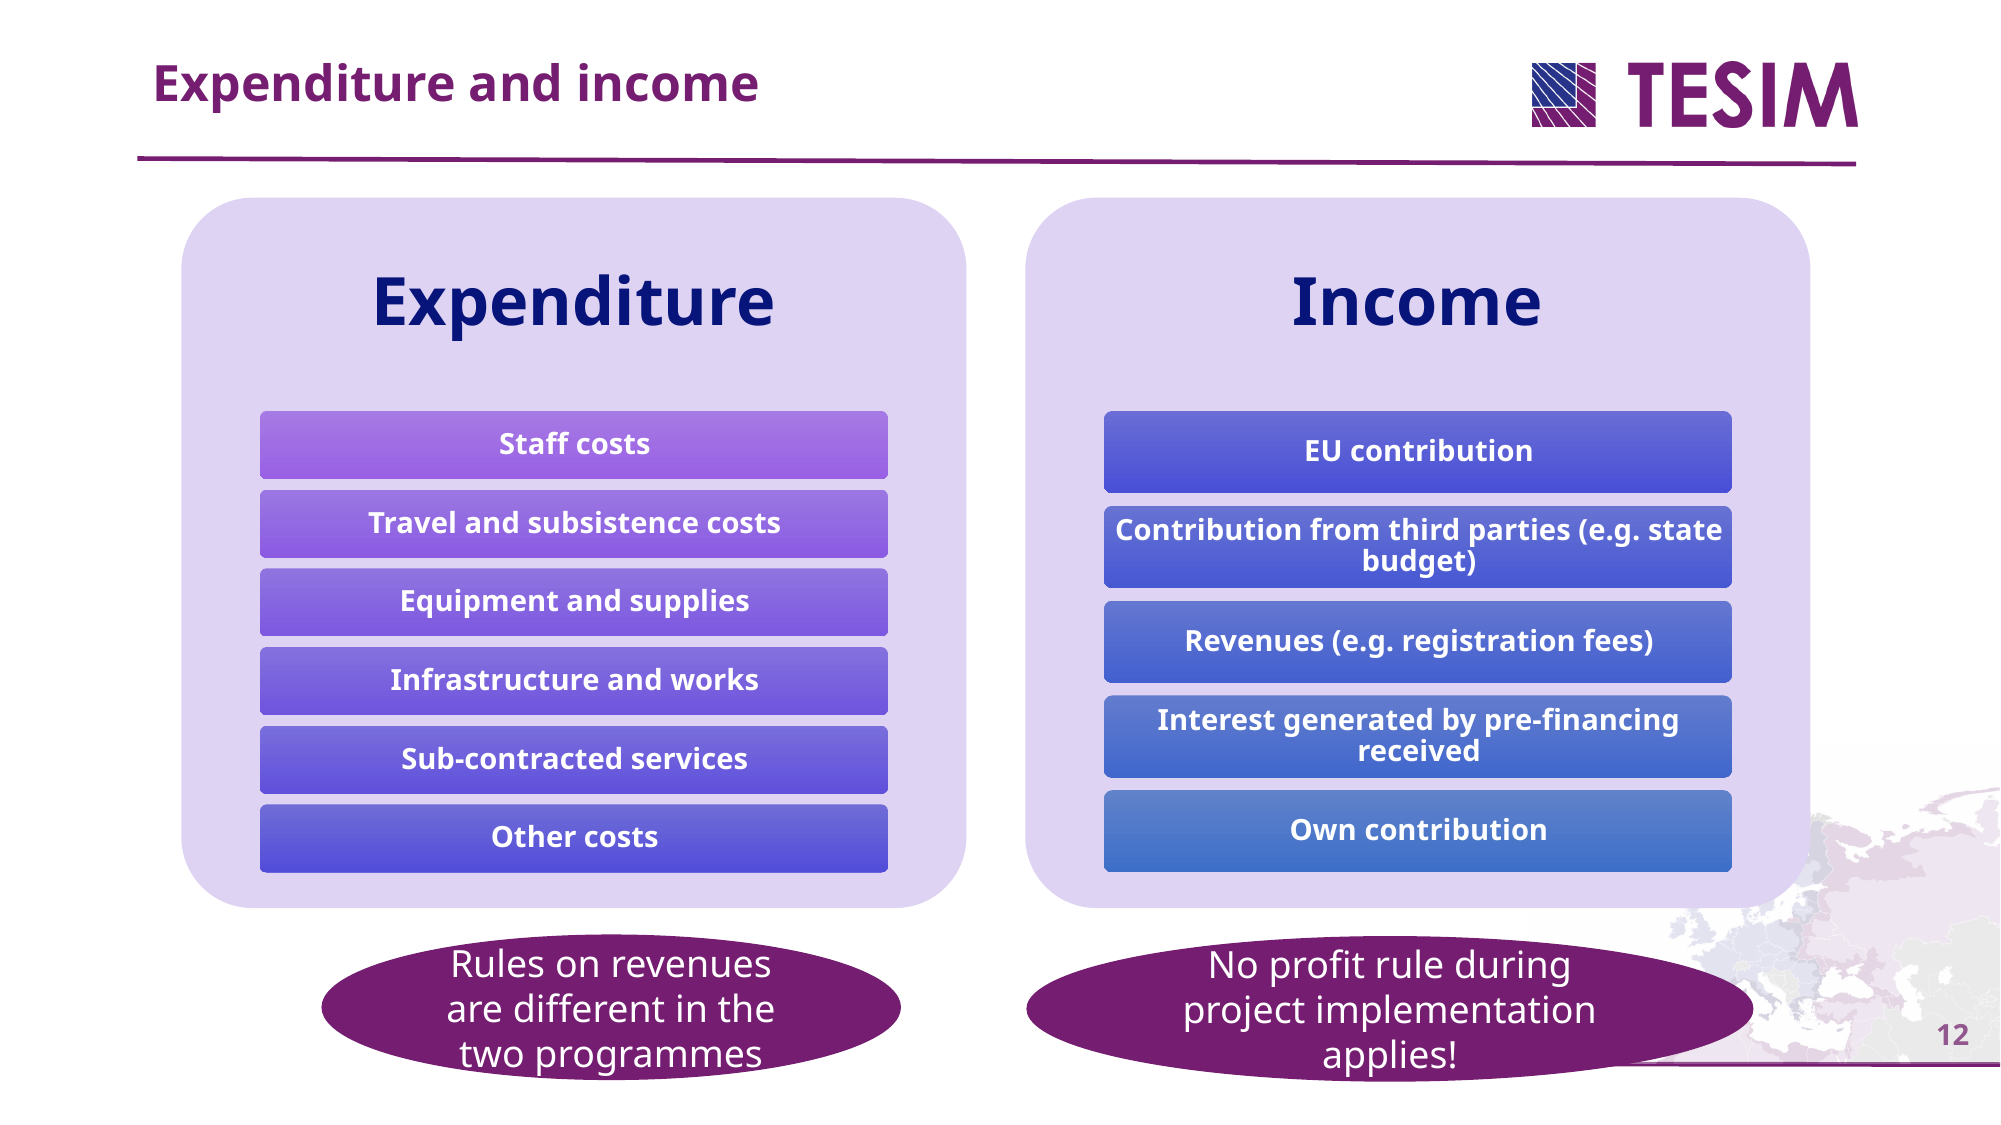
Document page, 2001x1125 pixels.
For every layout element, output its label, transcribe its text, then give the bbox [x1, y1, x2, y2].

text_box Rules on revenues are different in the two programmes [321, 934, 901, 1081]
picture [1597, 61, 1858, 128]
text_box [180, 197, 1812, 909]
list Expenditure and income [137, 51, 1597, 149]
text_box No profit rule during project implementation applies! [1026, 936, 1754, 1082]
